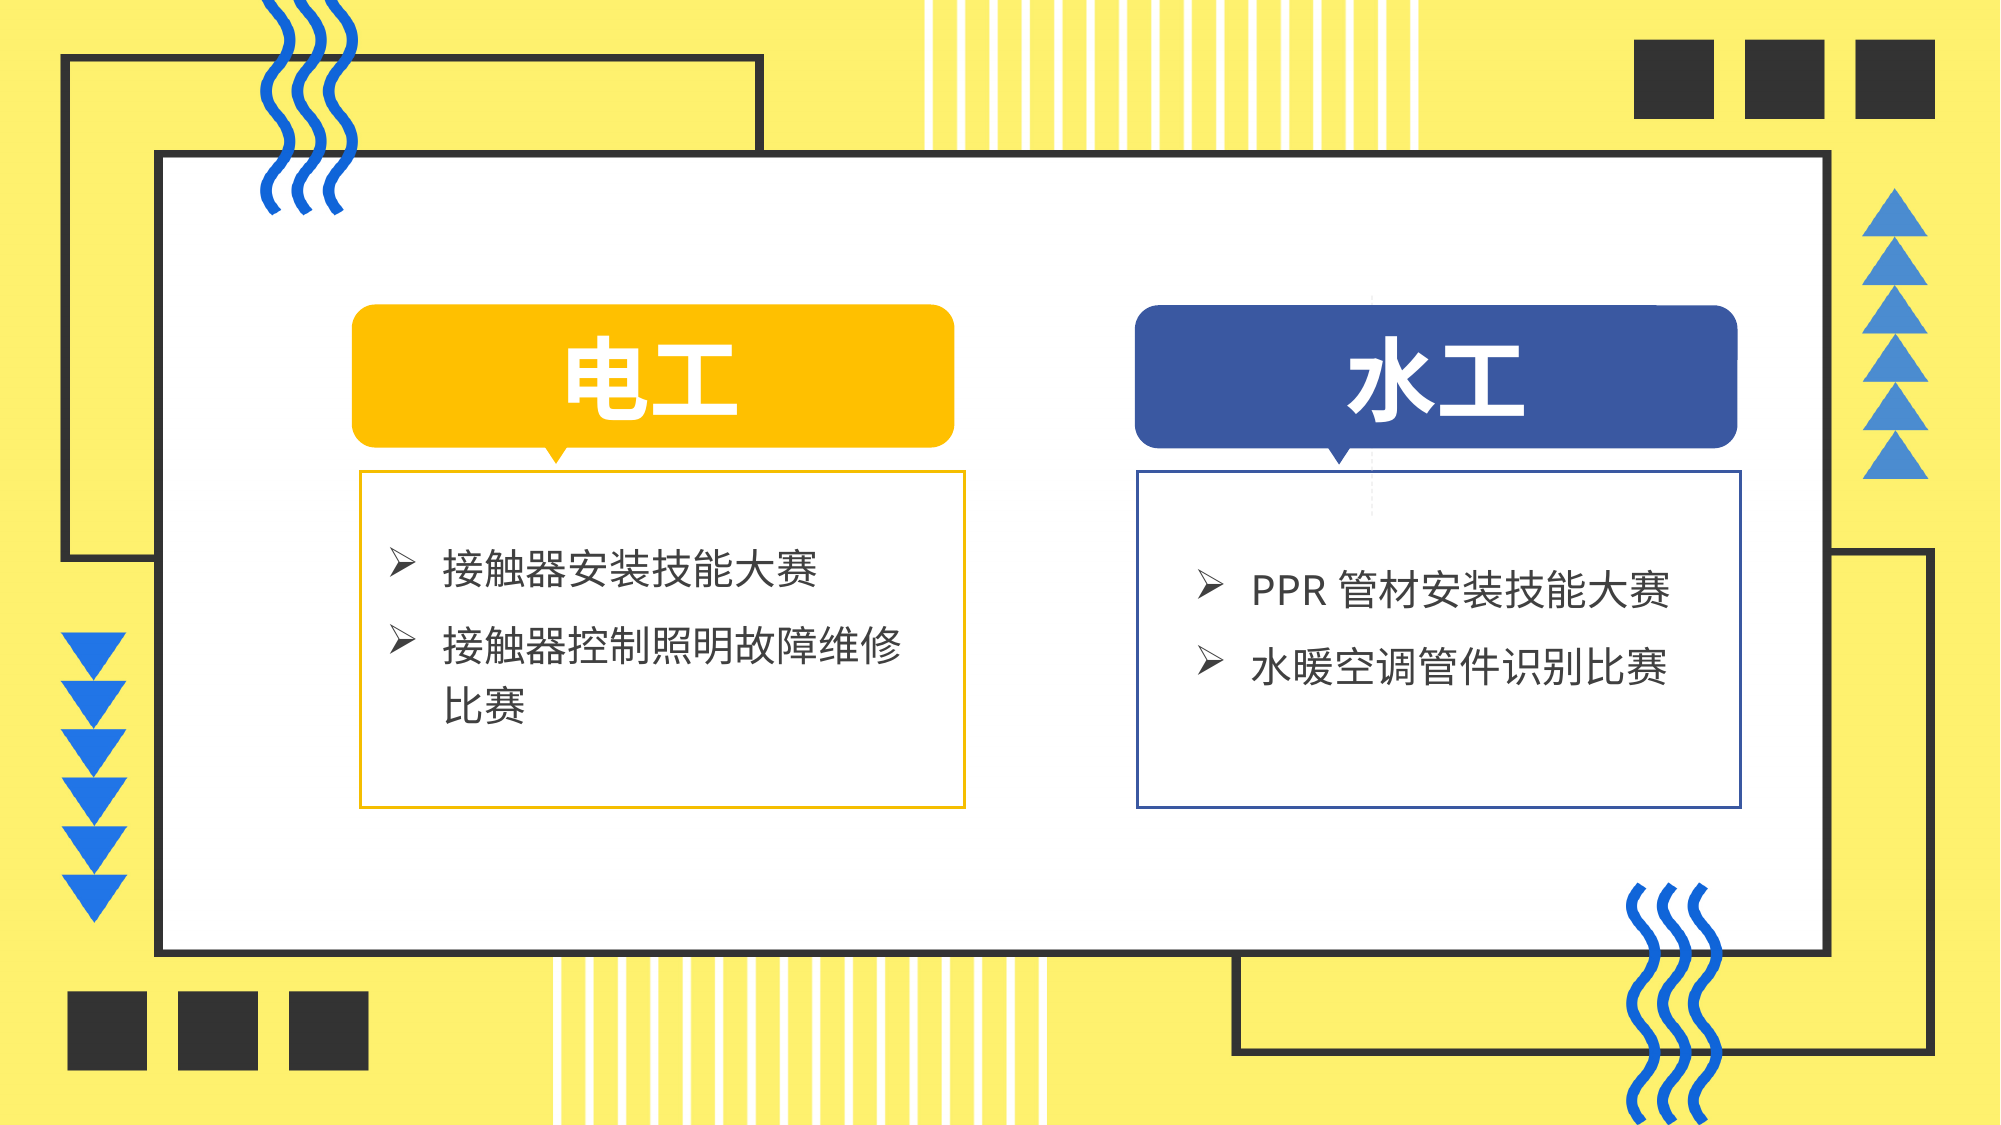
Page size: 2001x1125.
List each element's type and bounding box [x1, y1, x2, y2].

text_box [1134, 295, 1741, 808]
text_box [351, 294, 965, 808]
picture [0, 0, 2001, 1125]
